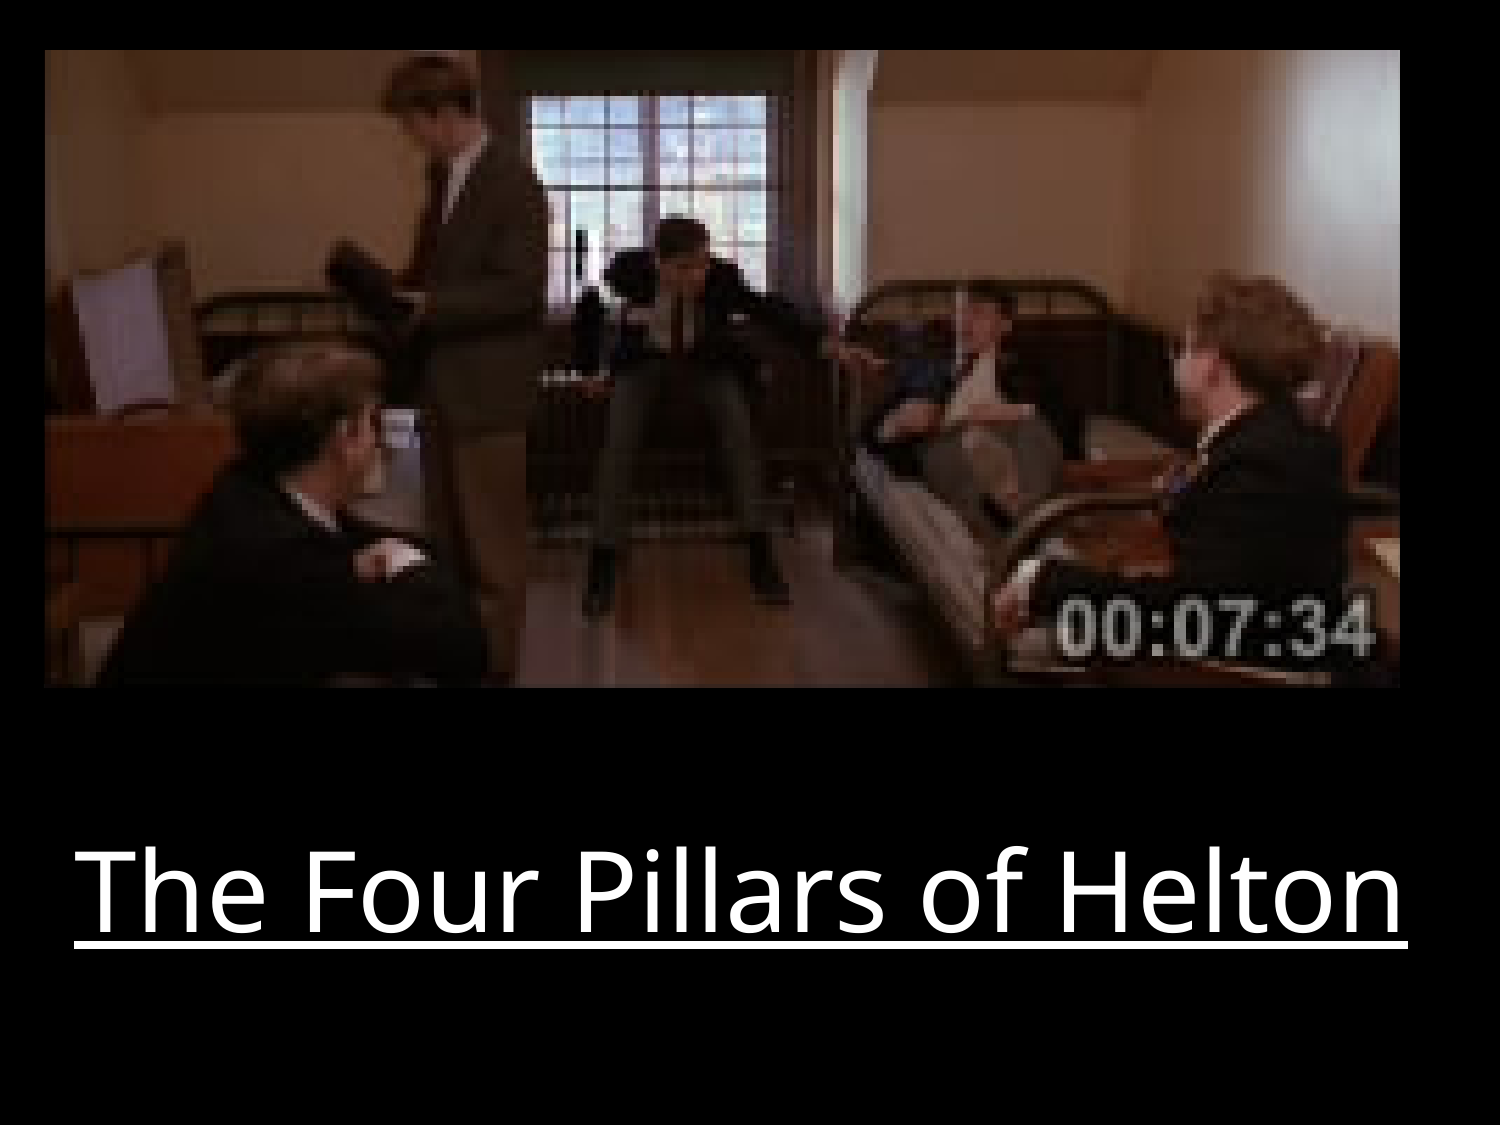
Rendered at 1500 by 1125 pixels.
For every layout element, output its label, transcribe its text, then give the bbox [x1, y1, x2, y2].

picture [43, 49, 1401, 688]
text_box The Four Pillars of Helton [59, 812, 1424, 963]
